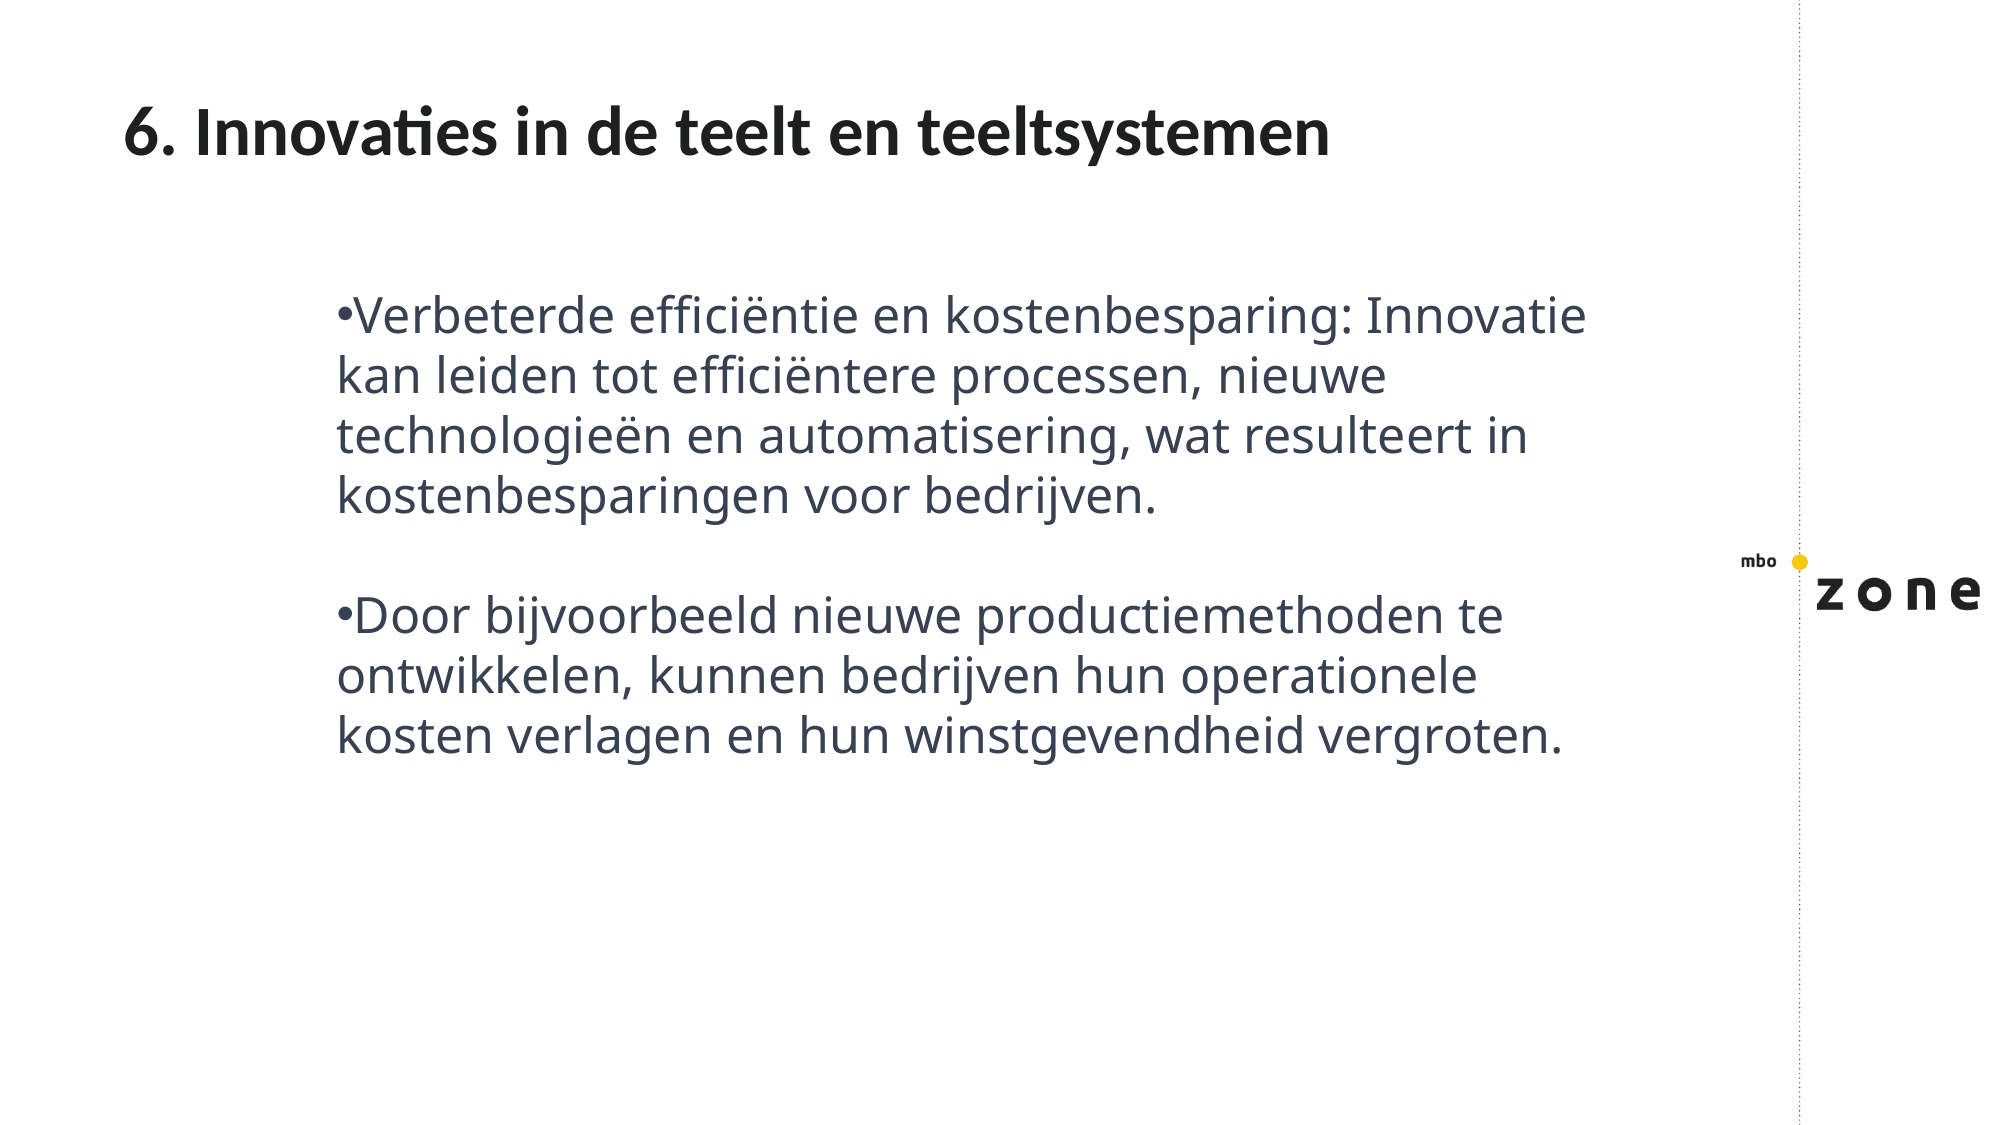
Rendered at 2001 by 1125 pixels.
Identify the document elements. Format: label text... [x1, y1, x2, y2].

picture [1596, 0, 2001, 1125]
list Verbeterde efficiëntie en kostenbesparing: Innovatie kan leiden tot efficiëntere processen, nieuwe technologieën en automatisering, wat resulteert in kostenbesparingen voor bedrijven. Door bijvoorbeeld nieuwe productiemethoden te ontwikkelen, kunnen bedrijven hun operationele kosten verlagen en hun winstgevendheid vergroten. [336, 283, 1607, 998]
title 6. Innovaties in de teelt en teeltsystemen [124, 94, 1607, 272]
